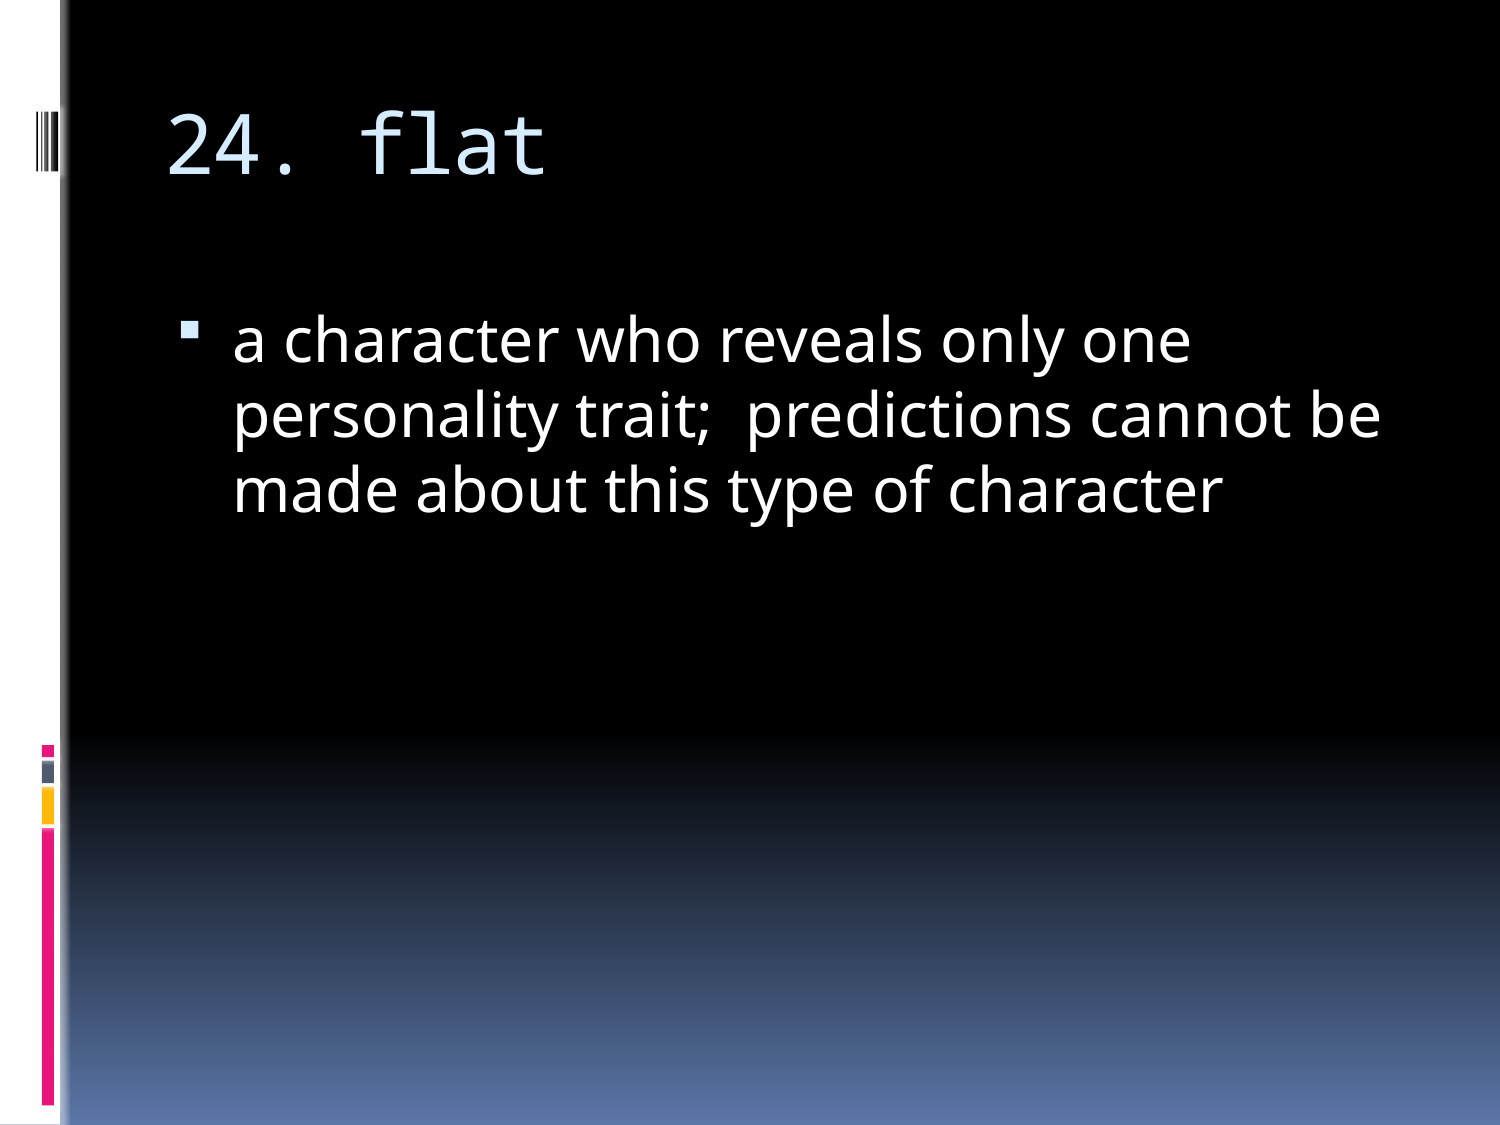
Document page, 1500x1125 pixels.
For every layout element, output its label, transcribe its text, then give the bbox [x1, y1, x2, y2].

title 24. flat [150, 83, 1425, 234]
list a character who reveals only one personality trait; predictions cannot be made about this type of character [150, 292, 1425, 1043]
